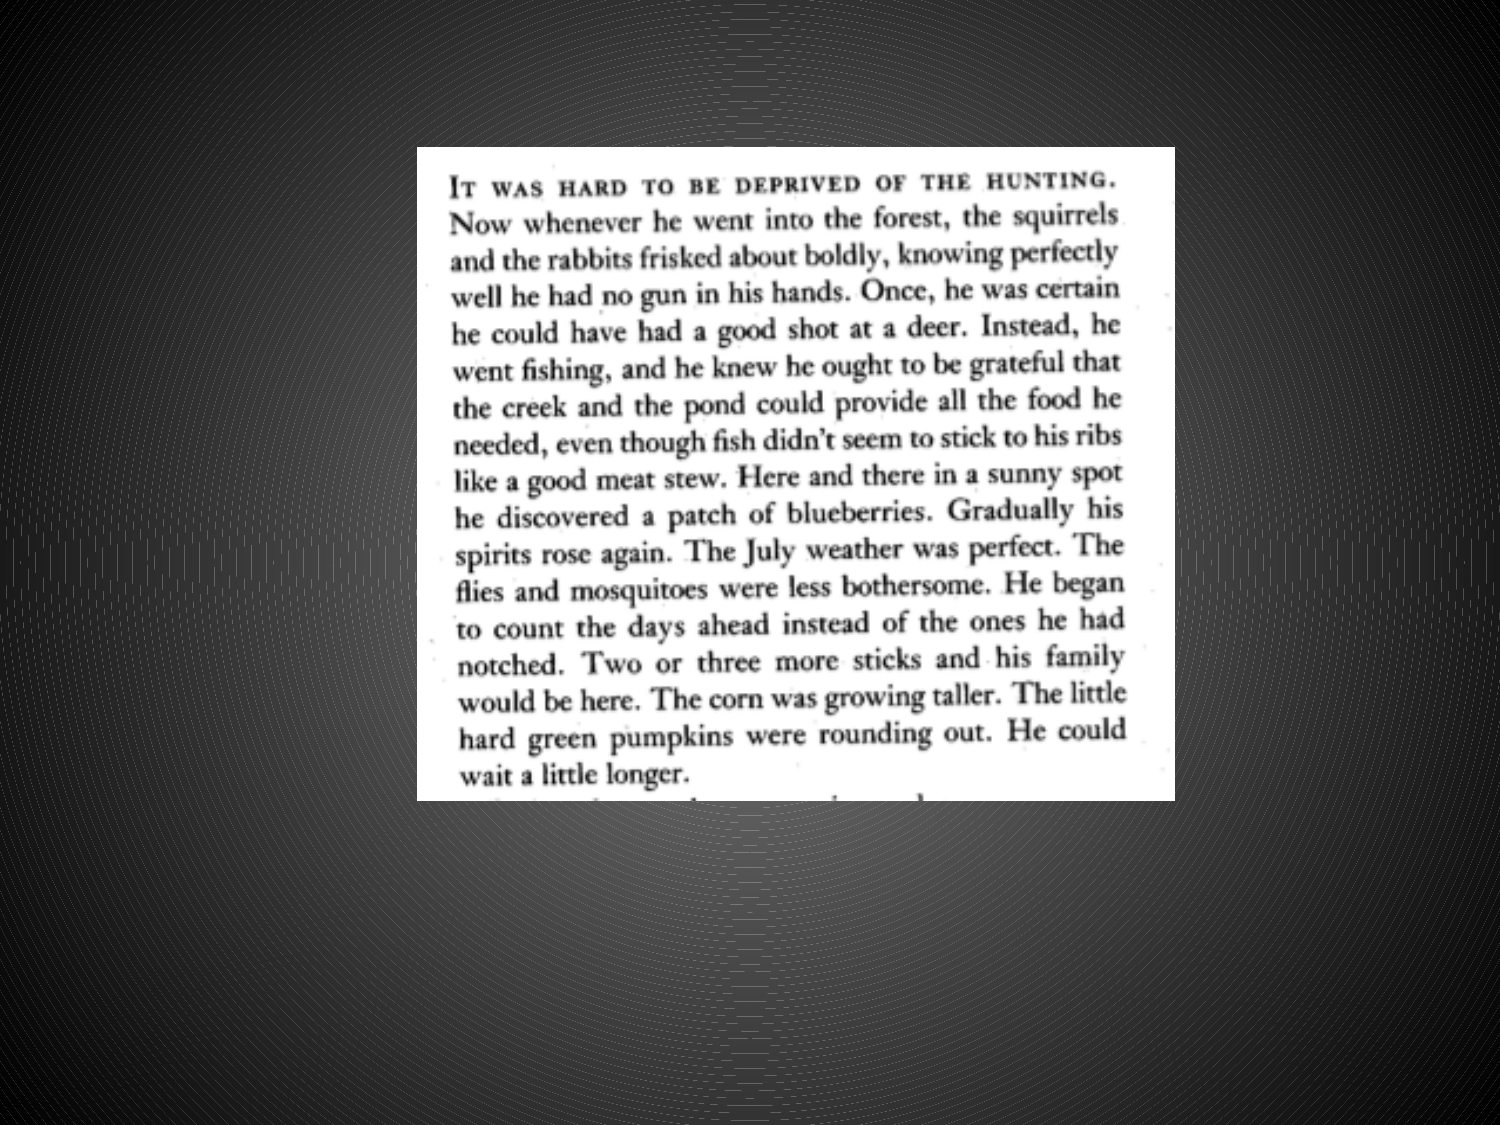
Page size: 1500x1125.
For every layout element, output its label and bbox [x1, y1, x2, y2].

picture [417, 146, 1175, 801]
